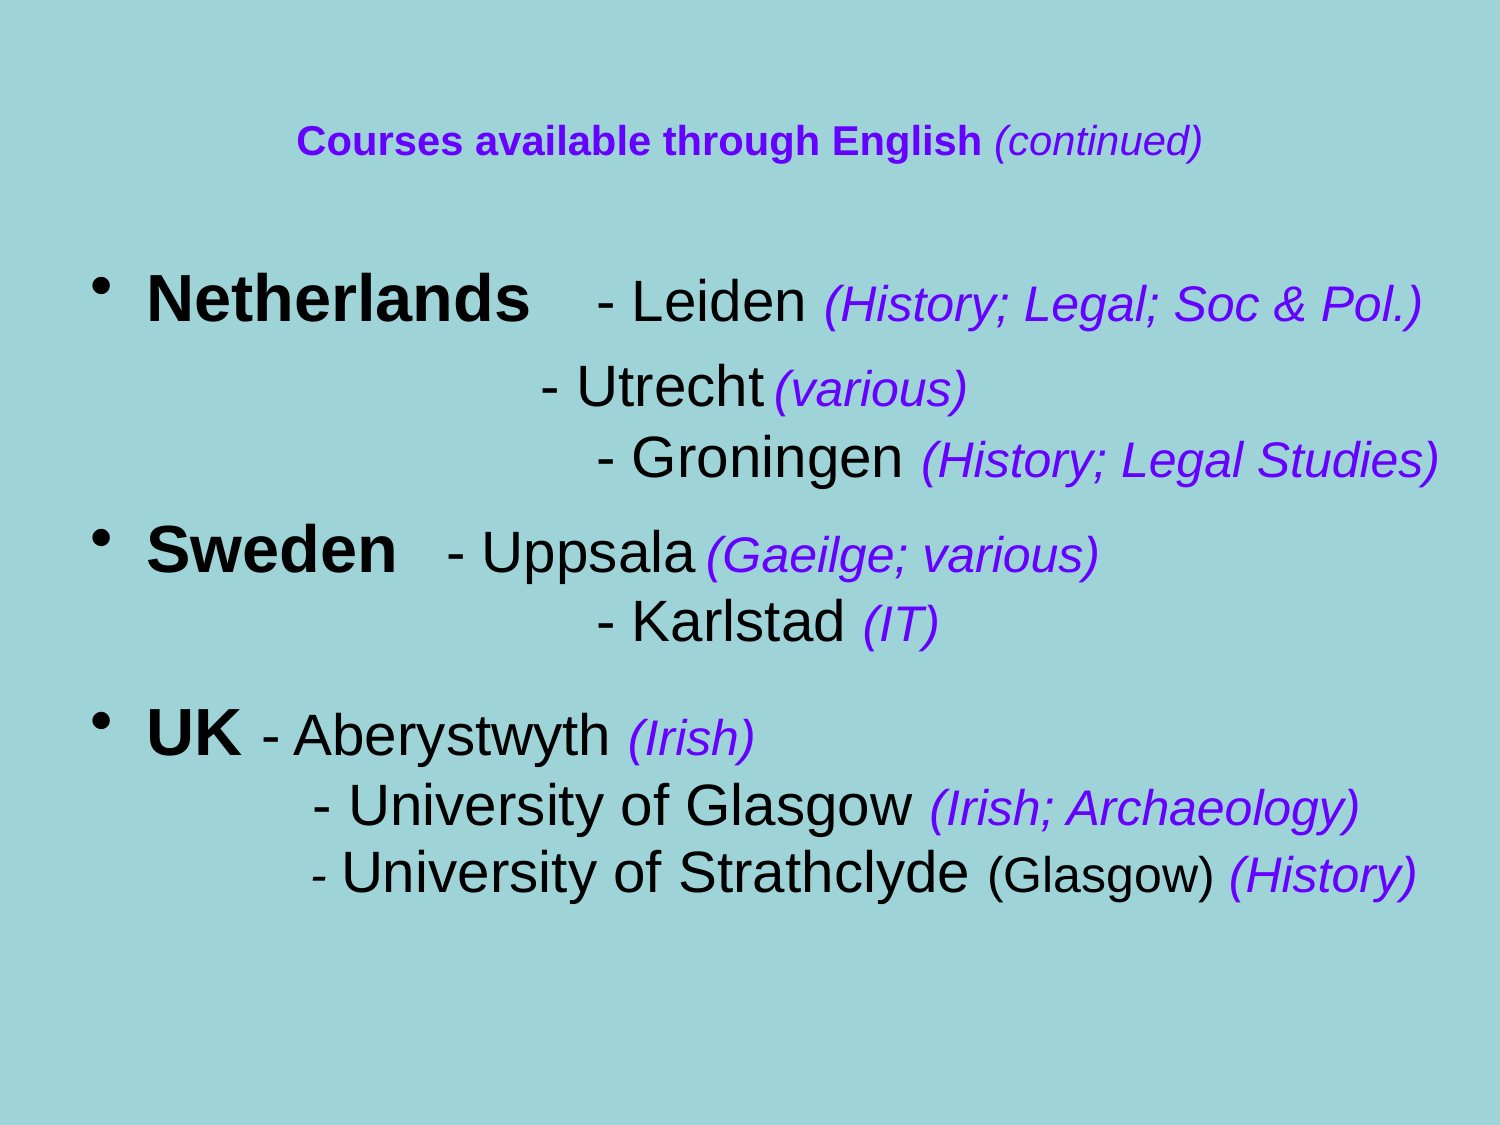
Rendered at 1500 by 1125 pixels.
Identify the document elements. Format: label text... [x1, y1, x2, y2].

list Netherlands - Leiden (History; Legal; Soc & Pol.) - Utrecht (various) - Groningen (History; Legal Studies) Sweden - Uppsala (Gaeilge; various) - Karlstad (IT) UK - Aberystwyth (Irish) - University of Glasgow (Irish; Archaeology) - University of Strathclyde (Glasgow) (History) [74, 262, 1459, 1006]
title Courses available through English (continued) [74, 44, 1426, 233]
